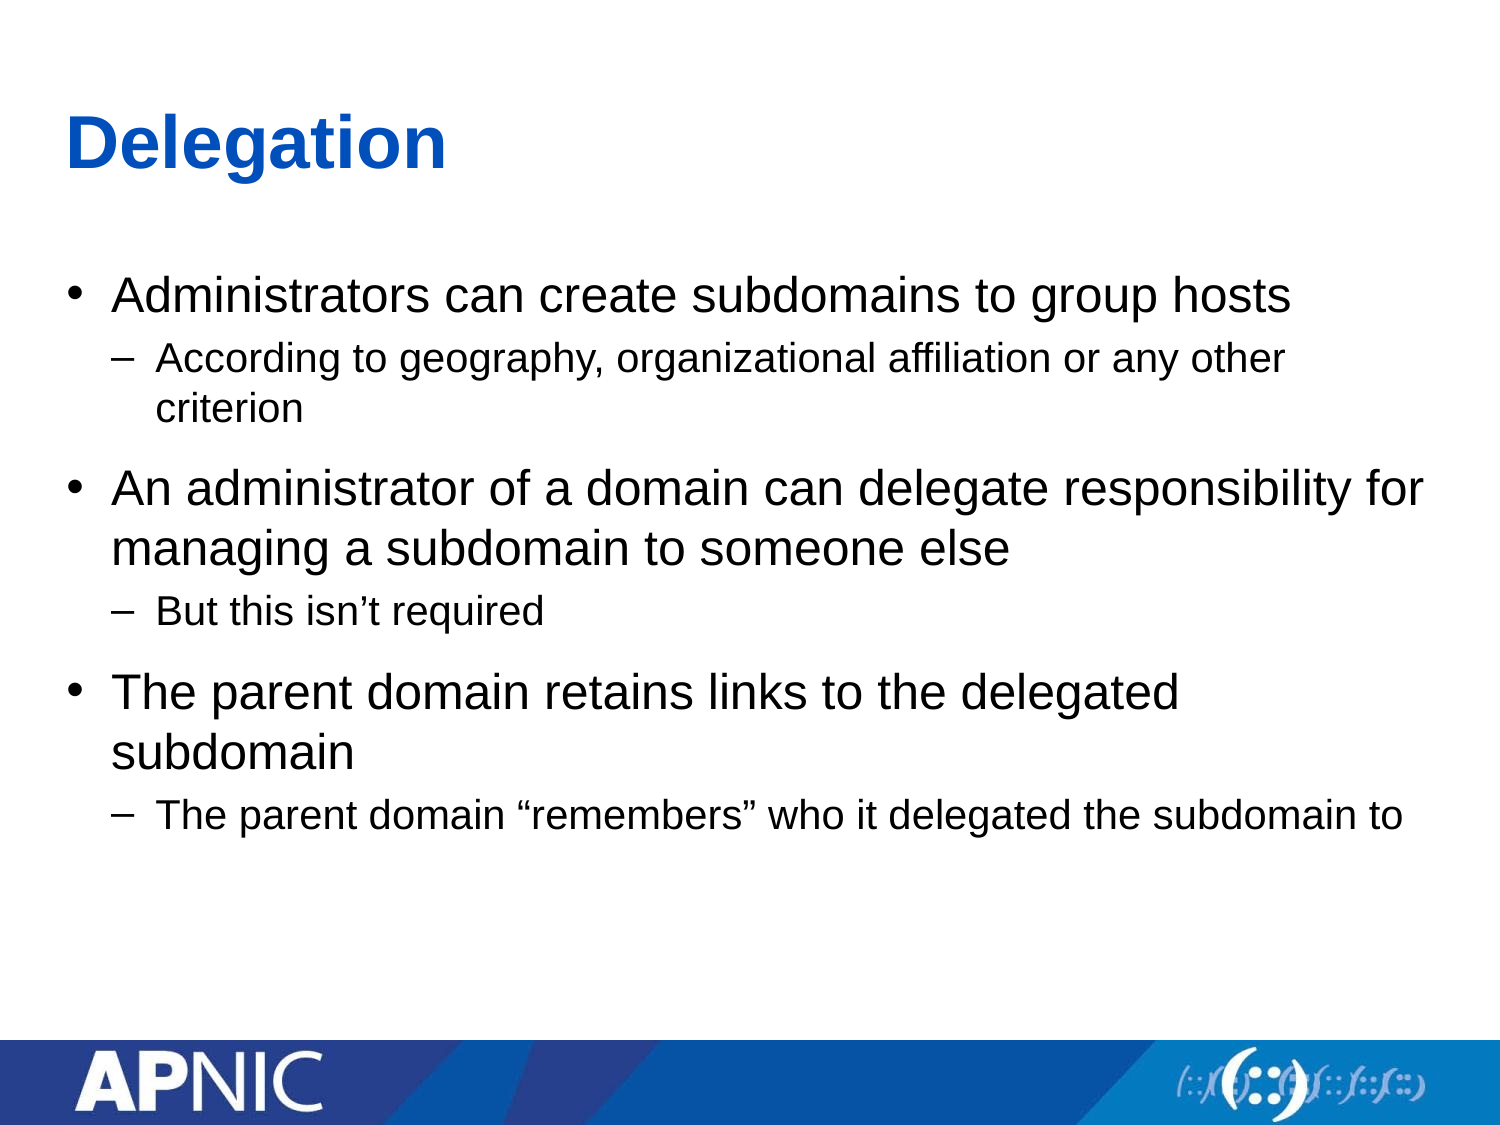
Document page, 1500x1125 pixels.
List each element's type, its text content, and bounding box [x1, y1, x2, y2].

list Administrators can create subdomains to group hosts According to geography, organizational affiliation or any other criterion An administrator of a domain can delegate responsibility for managing a subdomain to someone else But this isn’t required The parent domain retains links to the delegated subdomain The parent domain “remembers” who it delegated the subdomain to [66, 262, 1437, 1012]
picture [0, 1040, 1500, 1125]
title Delegation [64, 45, 1436, 233]
